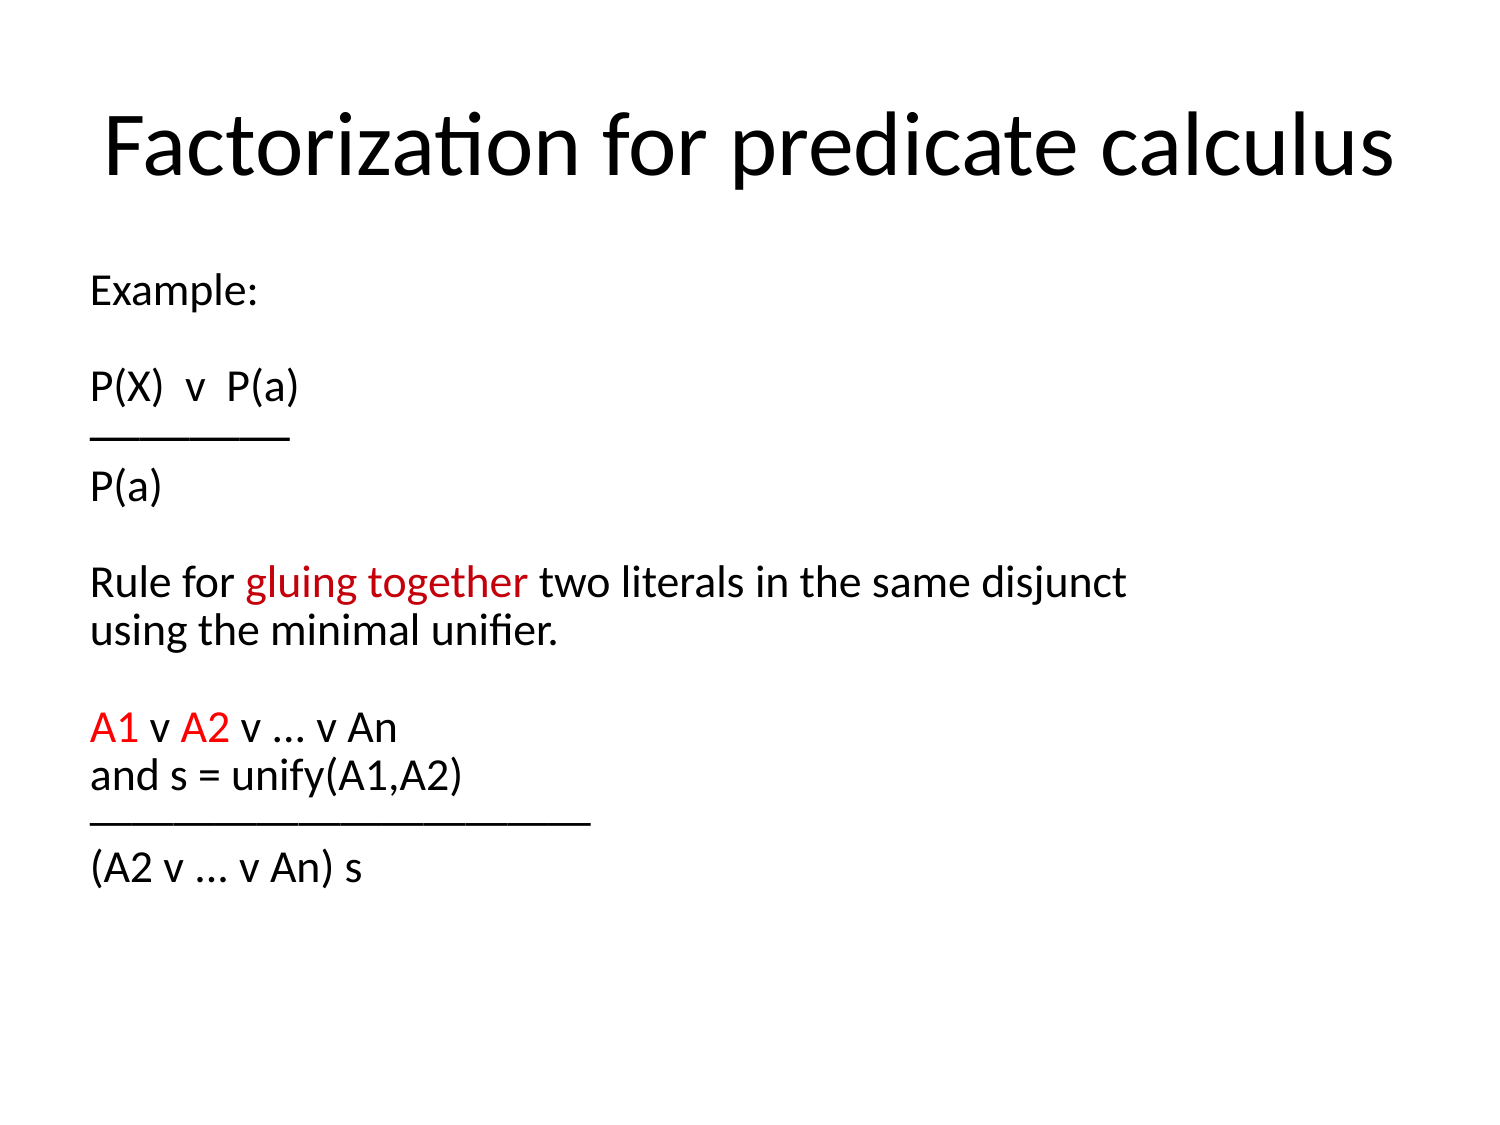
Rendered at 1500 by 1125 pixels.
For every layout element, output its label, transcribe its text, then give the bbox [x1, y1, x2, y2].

title Factorization for predicate calculus [75, 45, 1425, 233]
text_box Example: P(X) v P(a) ———— P(a) Rule for gluing together two literals in the same disjunct using the minimal unifier. A1 v A2 v ... v An and s = unify(A1,A2) ———————————— (A2 v ... v An) s [74, 262, 1425, 1005]
